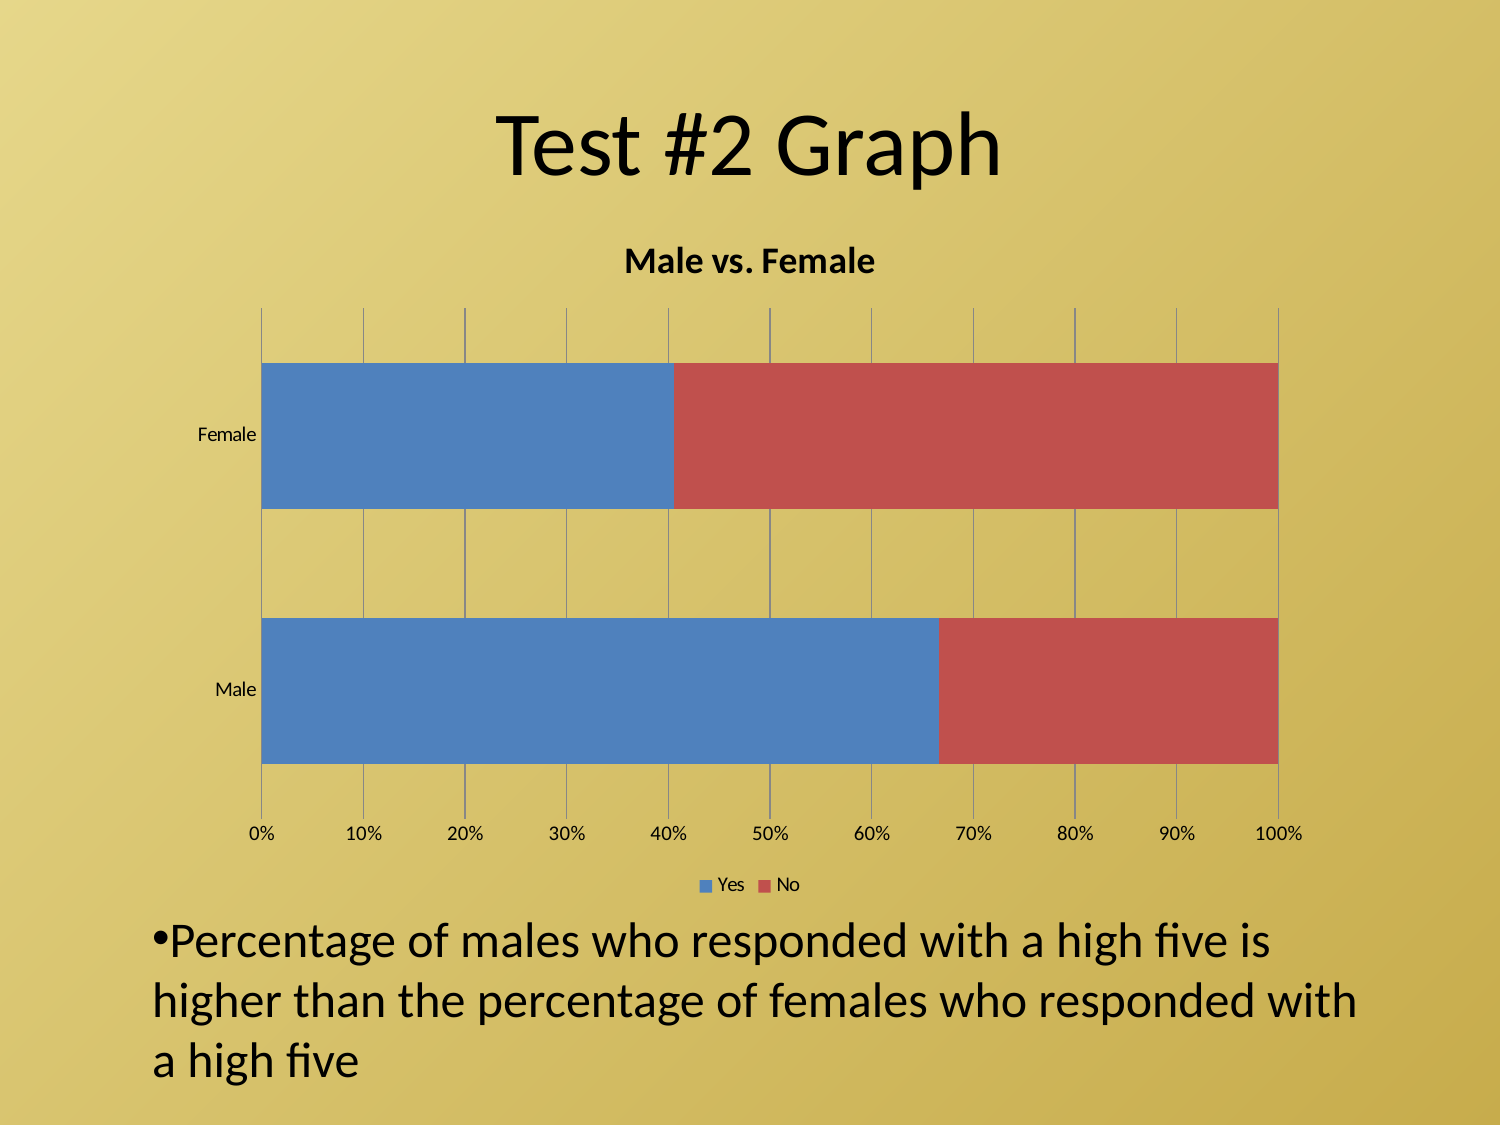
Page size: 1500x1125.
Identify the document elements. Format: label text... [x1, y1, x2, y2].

title Test #2 Graph [75, 45, 1425, 233]
text_box Percentage of males who responded with a high five is higher than the percentage of females who responded with a high five [137, 899, 1400, 1095]
chart [174, 212, 1326, 903]
